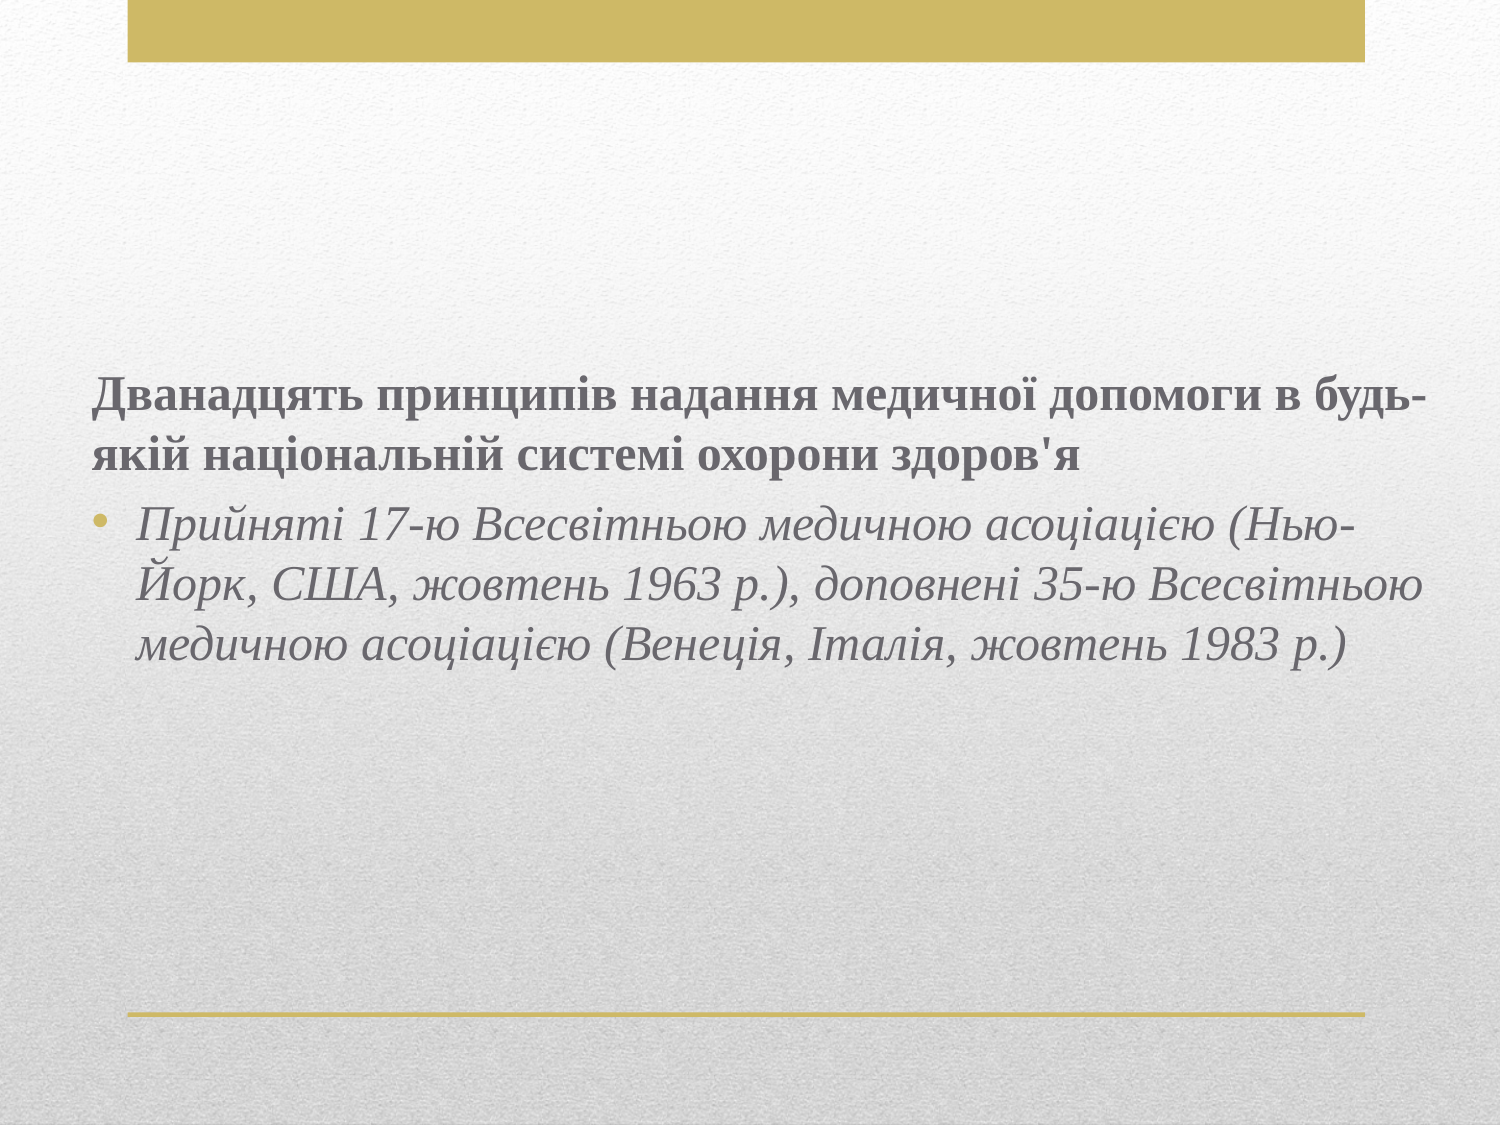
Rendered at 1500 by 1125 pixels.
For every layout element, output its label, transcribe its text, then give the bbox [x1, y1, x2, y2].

list Дванадцять принципів надання медичної допомоги в будь-якій національній системі охорони здоров'я Прийняті 17-ю Всесвітньою медичною асоціацією (Нью-Йорк, США, жовтень 1963 р.), доповнені 35-ю Всесвітньою медичною асоціацією (Венеція, Італія, жовтень 1983 р.) [76, 30, 1459, 1071]
